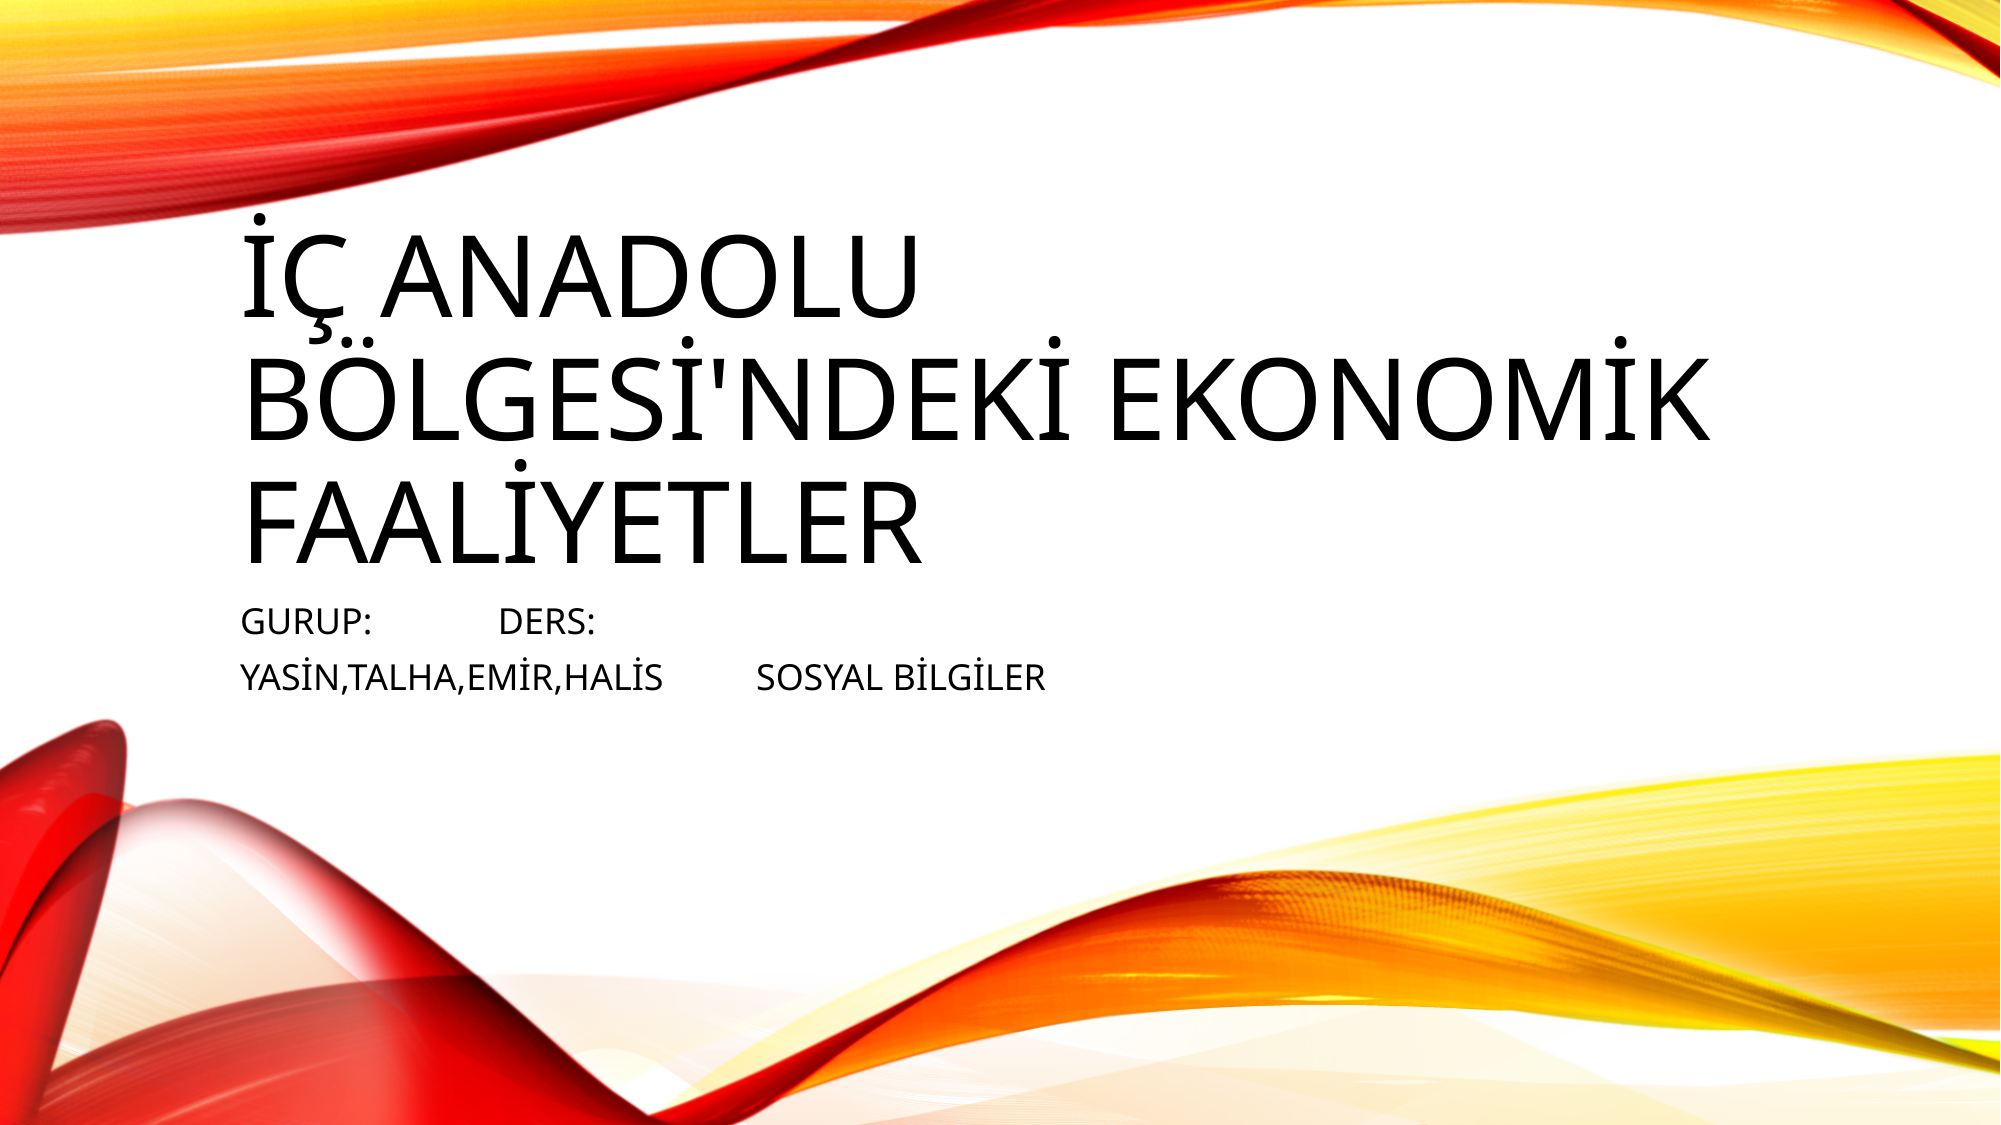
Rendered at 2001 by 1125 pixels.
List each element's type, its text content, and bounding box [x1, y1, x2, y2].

picture [0, 717, 2000, 1125]
picture [0, 0, 2000, 237]
subtitle GURUP: DERS: YASİN,TALHA,EMİR,HALİS SOSYAL BİLGİLER [225, 595, 1775, 709]
title İç Anadolu Bölgesi'ndeki Ekonomik Faaliyetler [225, 211, 1775, 595]
